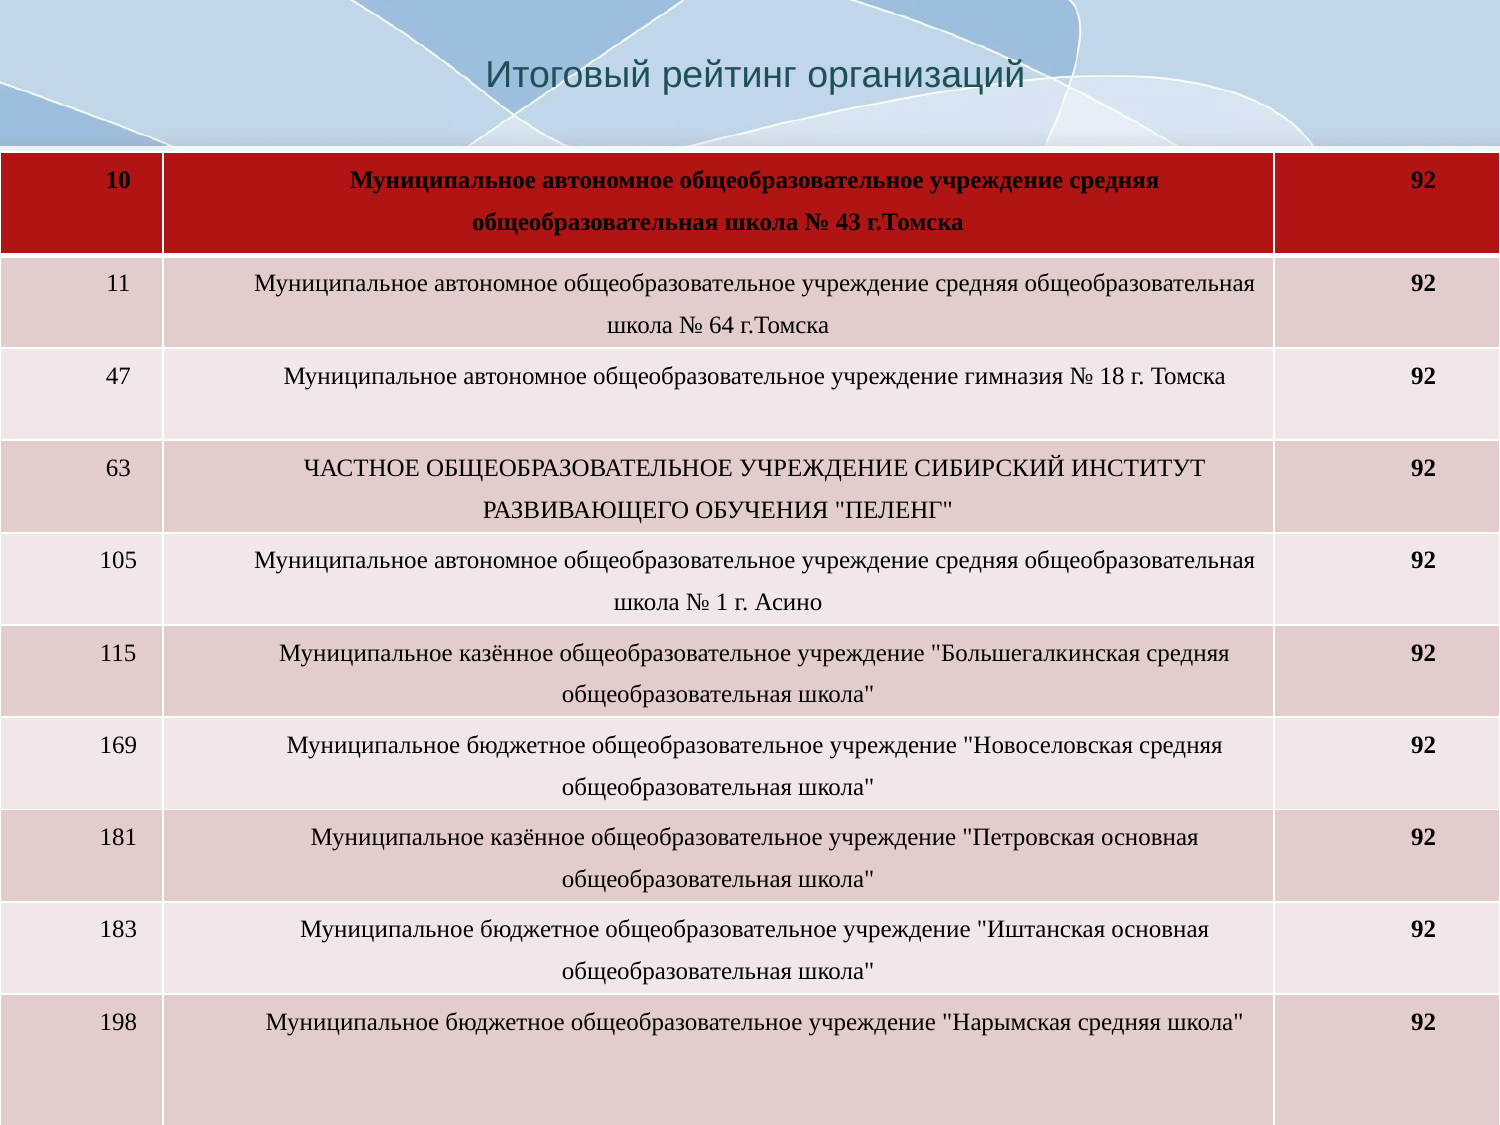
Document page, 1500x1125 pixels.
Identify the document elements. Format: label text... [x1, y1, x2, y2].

table_cell 92 [1275, 349, 1499, 439]
table_cell ЧАСТНОЕ ОБЩЕОБРАЗОВАТЕЛЬНОЕ УЧРЕЖДЕНИЕ СИБИРСКИЙ ИНСТИТУТ РАЗВИВАЮЩЕГО ОБУЧЕНИЯ "ПЕЛЕНГ" [164, 441, 1273, 532]
table_cell Муниципальное бюджетное общеобразовательное учреждение "Новоселовская средняя общеобразовательная школа" [164, 718, 1273, 809]
table_cell Муниципальное казённое общеобразовательное учреждение "Большегалкинская средняя общеобразовательная школа" [164, 626, 1273, 716]
table_cell 169 [1, 718, 162, 809]
table_header 10 [1, 153, 162, 253]
table_header Муниципальное автономное общеобразовательное учреждение средняя общеобразовательная школа № 43 г.Томска [164, 153, 1273, 253]
table_cell 94 [0, 0, 1500, 151]
table_cell 11 [1, 258, 162, 347]
table_cell 198 [1, 995, 162, 1125]
table_cell 183 [1, 903, 162, 993]
table_cell 92 [1275, 718, 1499, 809]
table_cell 92 [1275, 903, 1499, 993]
table_cell 105 [1, 534, 162, 624]
table_cell 92 [1275, 995, 1499, 1125]
table_cell Муниципальное автономное общеобразовательное учреждение гимназия № 18 г. Томска [164, 349, 1273, 439]
table_cell 47 [1, 349, 162, 439]
table_cell Муниципальное бюджетное общеобразовательное учреждение "Нарымская средняя школа" [164, 995, 1273, 1125]
table_cell Муниципальное казённое общеобразовательное учреждение "Петровская основная общеобразовательная школа" [164, 810, 1273, 901]
title Итоговый рейтинг организаций [75, 45, 1425, 151]
table_cell Муниципальное автономное общеобразовательное учреждение средняя общеобразовательная школа № 64 г.Томска [164, 258, 1273, 347]
table_cell 92 [1275, 258, 1499, 347]
table_cell 92 [1275, 810, 1499, 901]
table_cell 181 [1, 810, 162, 901]
table_cell 92 [1275, 626, 1499, 716]
table_header 92 [1275, 153, 1499, 253]
table_cell 92 [1275, 441, 1499, 532]
table_cell Муниципальное автономное общеобразовательное учреждение средняя общеобразовательная школа № 1 г. Асино [164, 534, 1273, 624]
table_cell Муниципальное бюджетное общеобразовательное учреждение "Иштанская основная общеобразовательная школа" [164, 903, 1273, 993]
table_cell 63 [1, 441, 162, 532]
table_cell 115 [1, 626, 162, 716]
table_cell 92 [1275, 534, 1499, 624]
